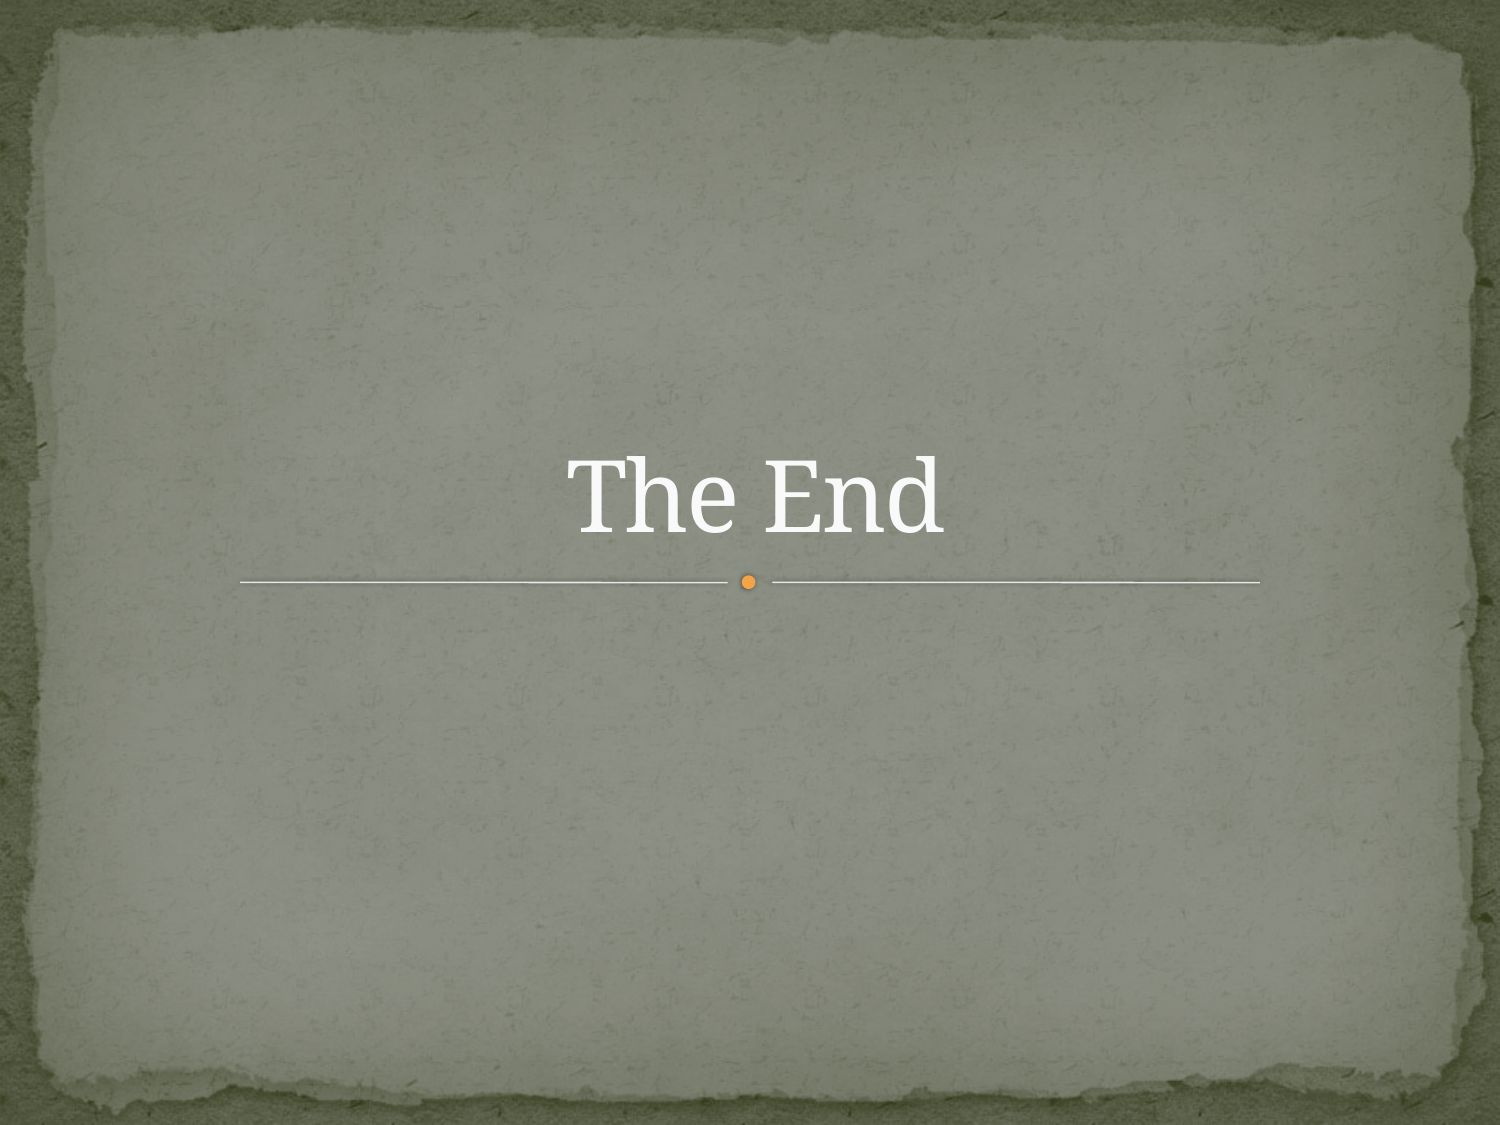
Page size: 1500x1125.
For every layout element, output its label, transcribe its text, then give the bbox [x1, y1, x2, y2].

title The End [74, 235, 1438, 561]
